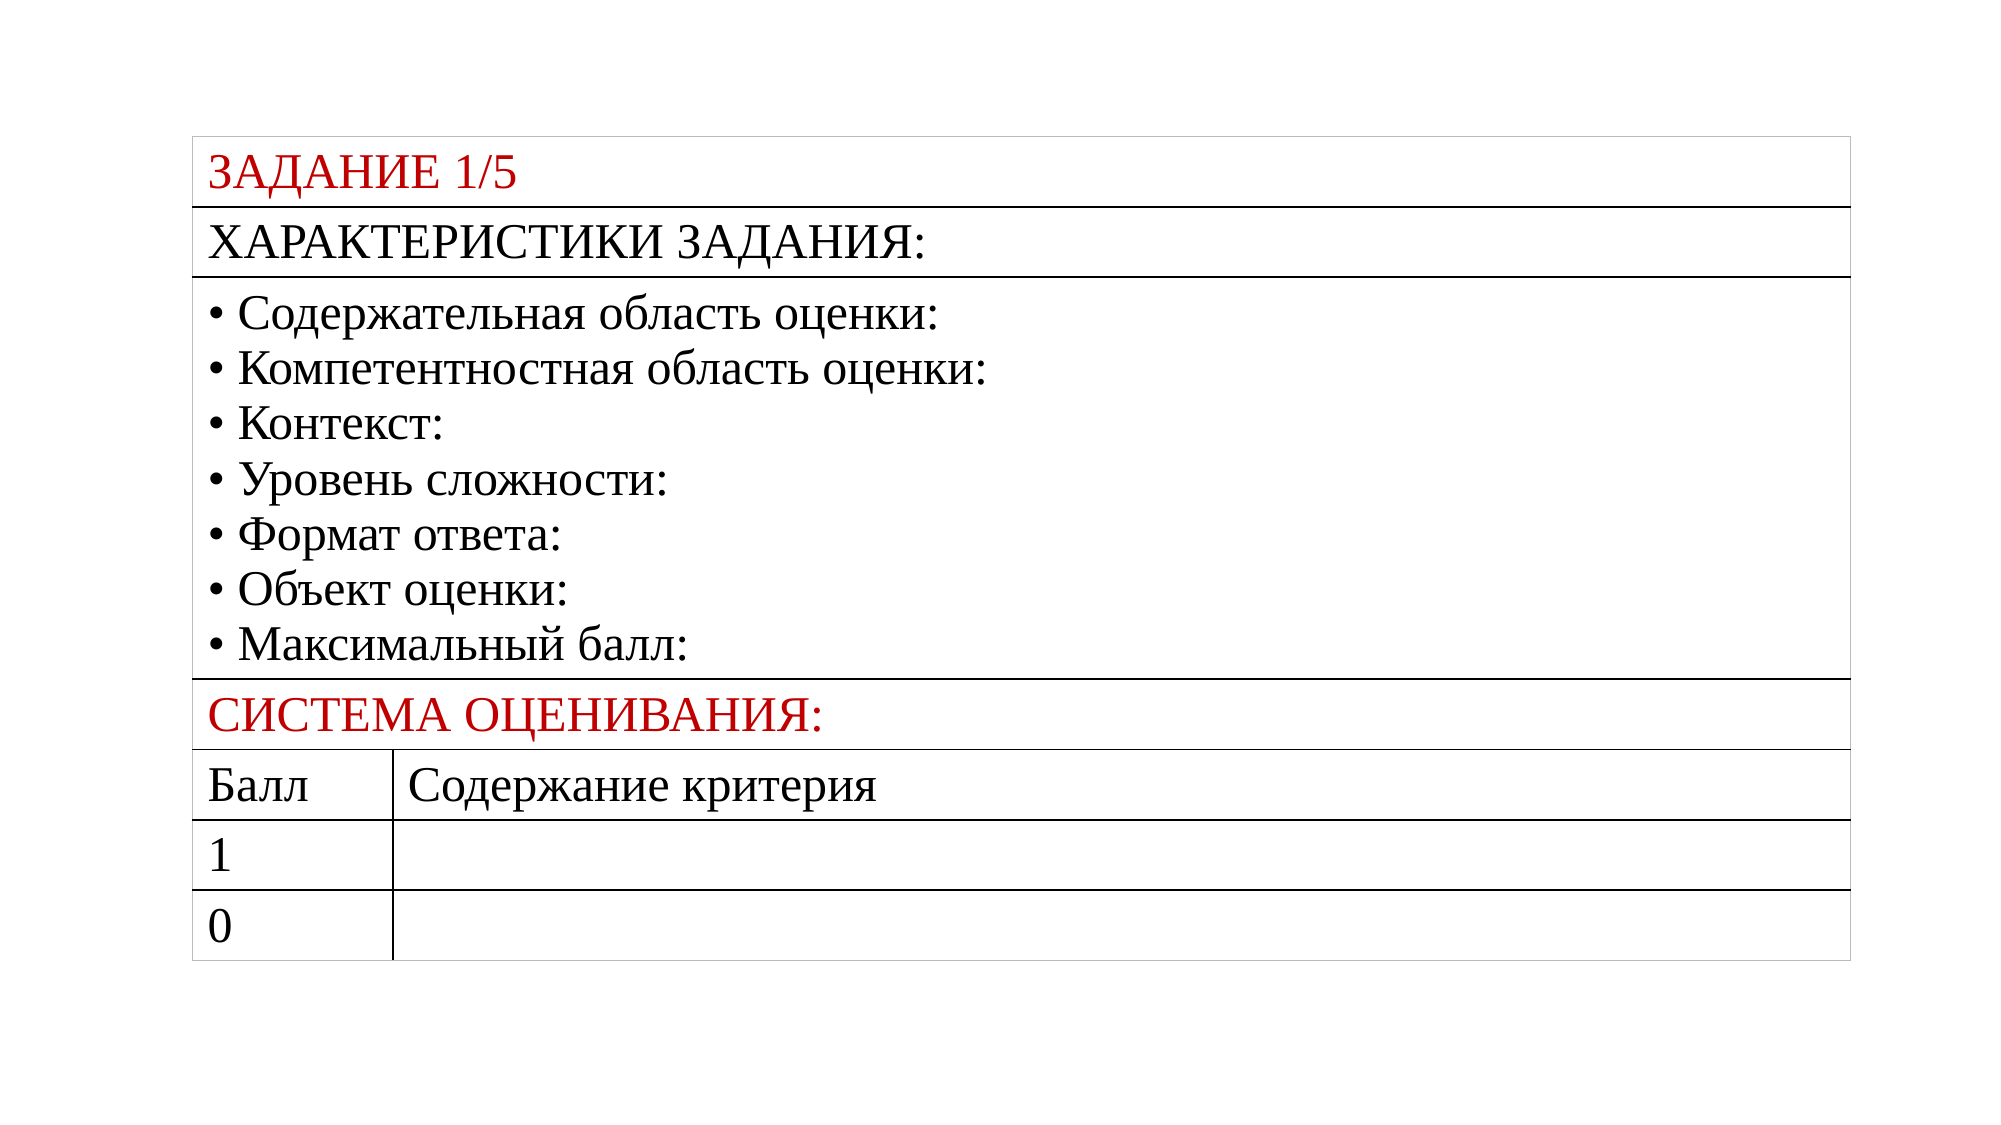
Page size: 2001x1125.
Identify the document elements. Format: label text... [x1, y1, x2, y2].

table_cell ХАРАКТЕРИСТИКИ ЗАДАНИЯ: [193, 208, 1850, 276]
table_cell Содержание критерия [394, 750, 1850, 819]
table_cell Балл [193, 750, 392, 819]
table_cell [394, 821, 1850, 889]
table_header ЗАДАНИЕ 1/5 [193, 137, 1850, 206]
table_cell 0 [193, 891, 392, 960]
table_cell 1 [193, 821, 392, 889]
table_cell [394, 891, 1850, 960]
table_cell • Содержательная область оценки: • Компетентностная область оценки: • Контекст: • Уровень сложности: • Формат ответа: • Объект оценки: • Максимальный балл: [193, 278, 1850, 678]
table_cell СИСТЕМА ОЦЕНИВАНИЯ: [193, 680, 1850, 749]
